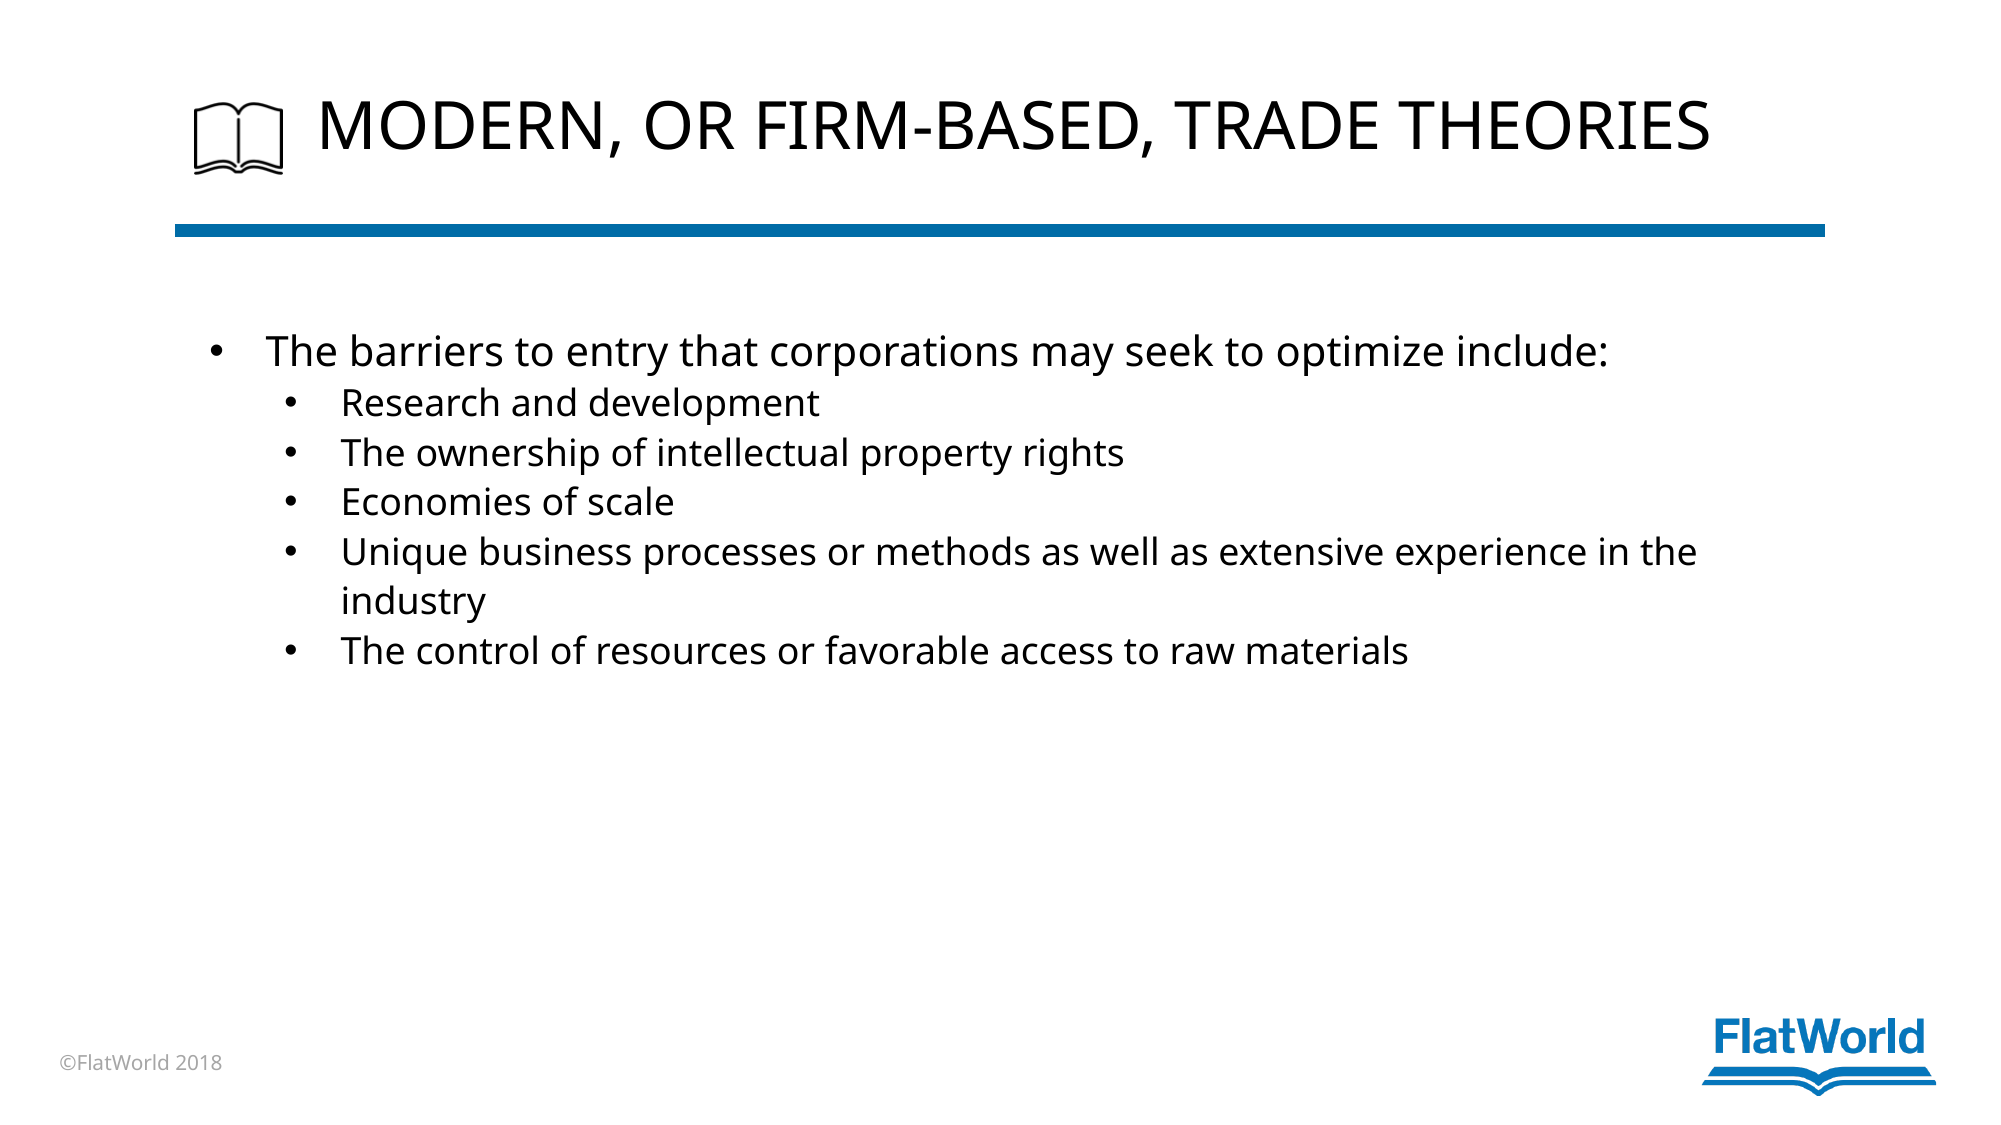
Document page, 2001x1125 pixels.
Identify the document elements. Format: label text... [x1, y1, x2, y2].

picture [194, 94, 283, 183]
title MODERN, OR FIRM-BASED, TRADE THEORIES [301, 75, 1848, 220]
subtitle The barriers to entry that corporations may seek to optimize include: Research and development The ownership of intellectual property rights Economies of scale Unique business processes or methods as well as extensive experience in the industry The control of resources or favorable access to raw materials [194, 312, 1825, 673]
